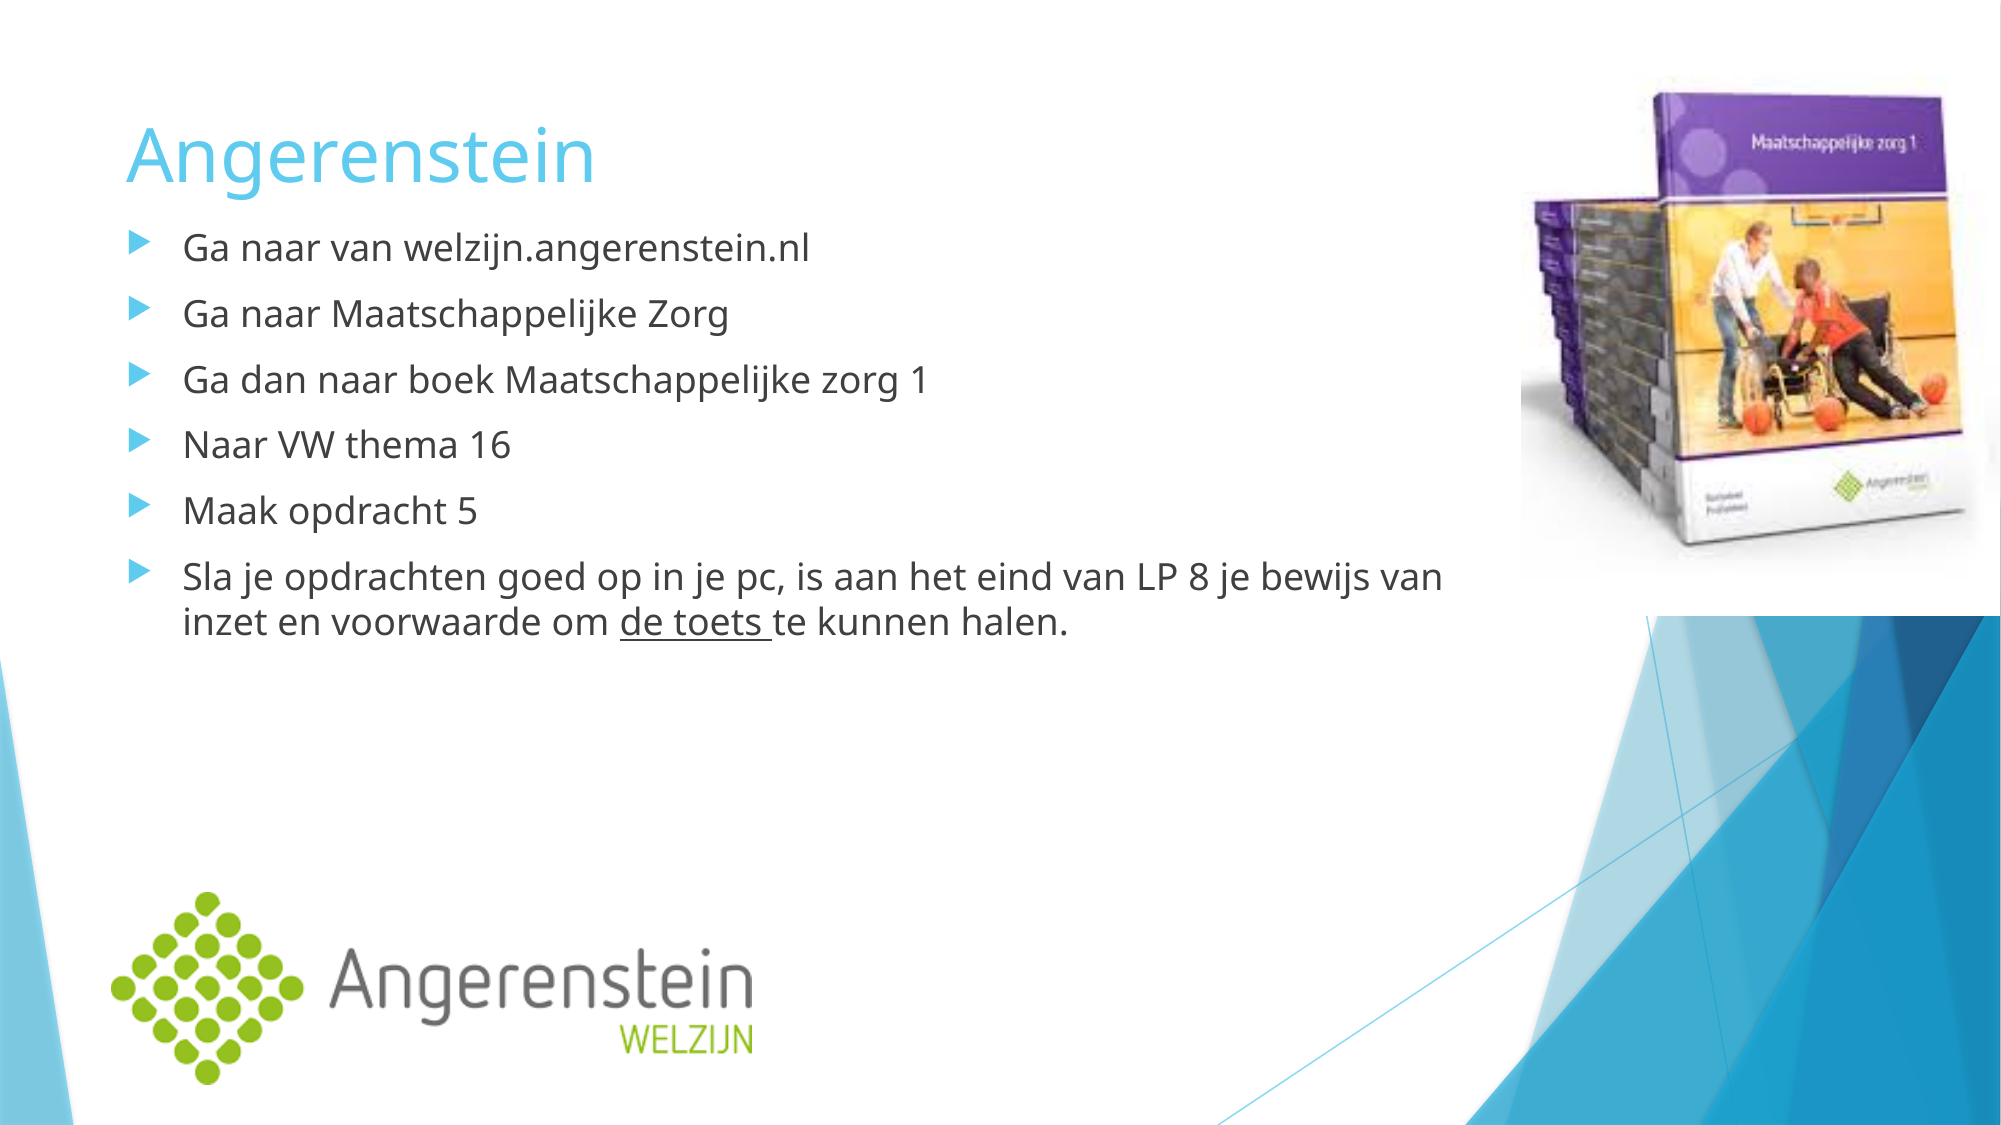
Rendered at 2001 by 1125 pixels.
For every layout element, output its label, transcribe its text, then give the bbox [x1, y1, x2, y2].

picture [1520, 0, 2000, 617]
picture [110, 892, 753, 1086]
title Angerenstein [111, 99, 1515, 216]
list Ga naar van welzijn.angerenstein.nl Ga naar Maatschappelijke Zorg Ga dan naar boek Maatschappelijke zorg 1 Naar VW thema 16 Maak opdracht 5 Sla je opdrachten goed op in je pc, is aan het eind van LP 8 je bewijs van inzet en voorwaarde om de toets te kunnen halen. [111, 216, 1522, 853]
